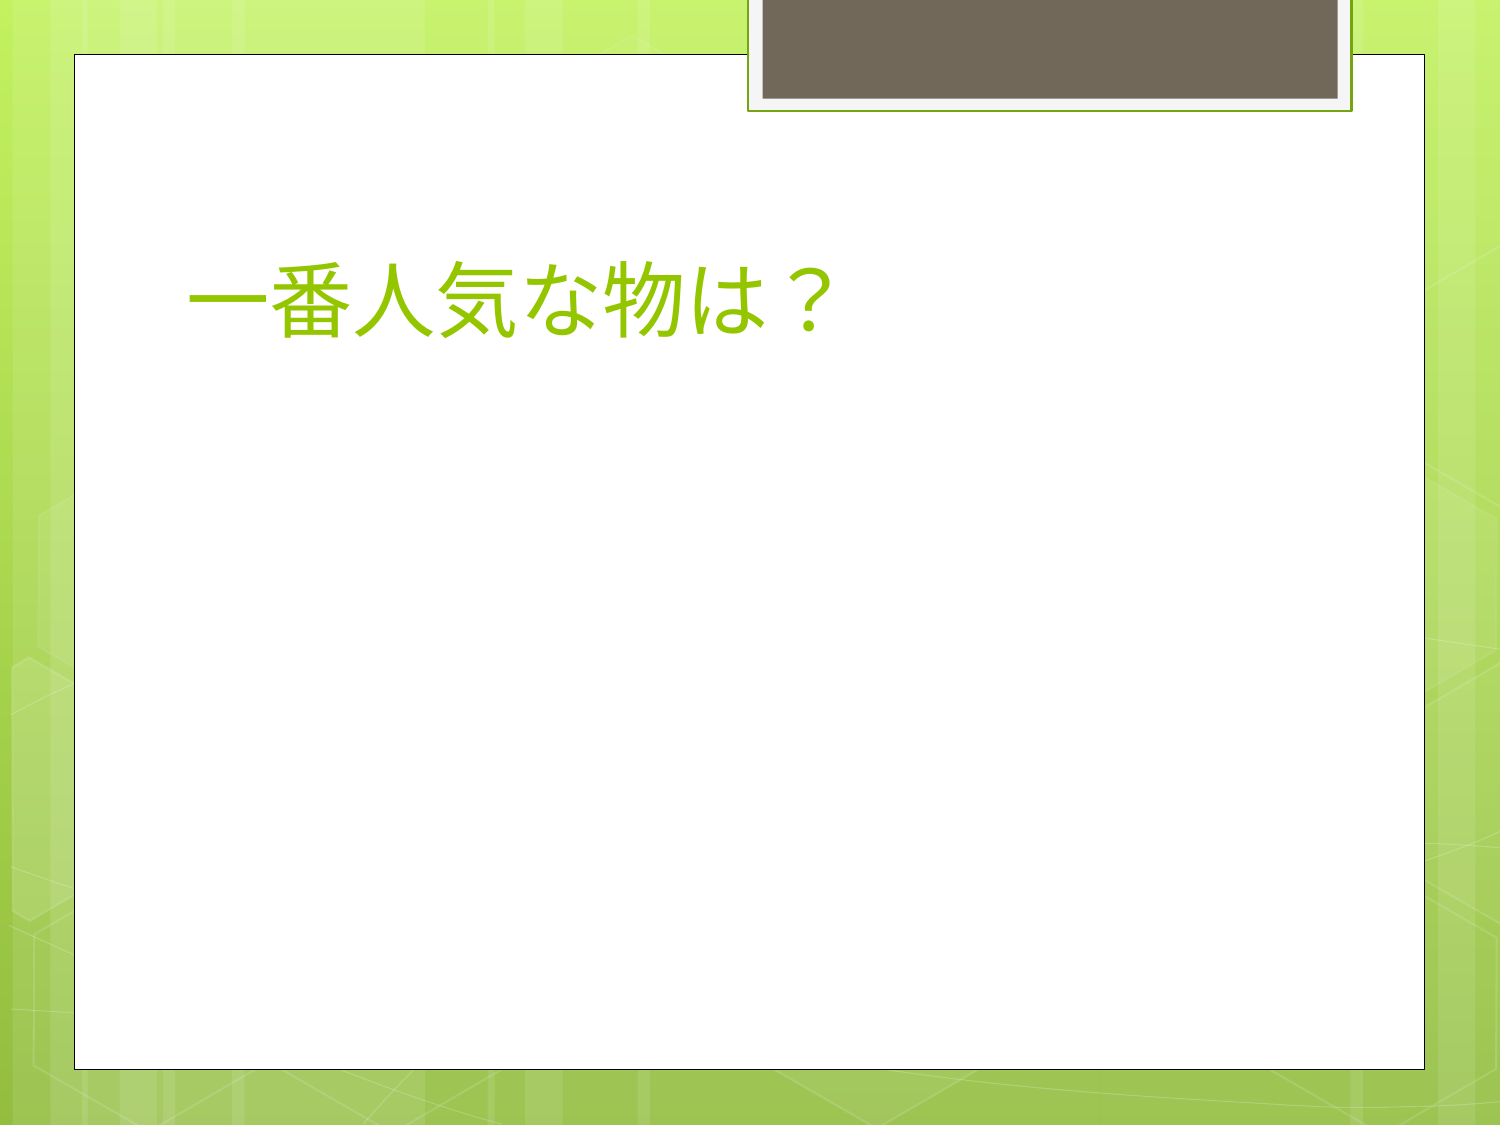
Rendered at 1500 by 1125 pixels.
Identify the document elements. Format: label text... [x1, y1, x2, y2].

title 一番人気な物は？ [171, 168, 1324, 357]
